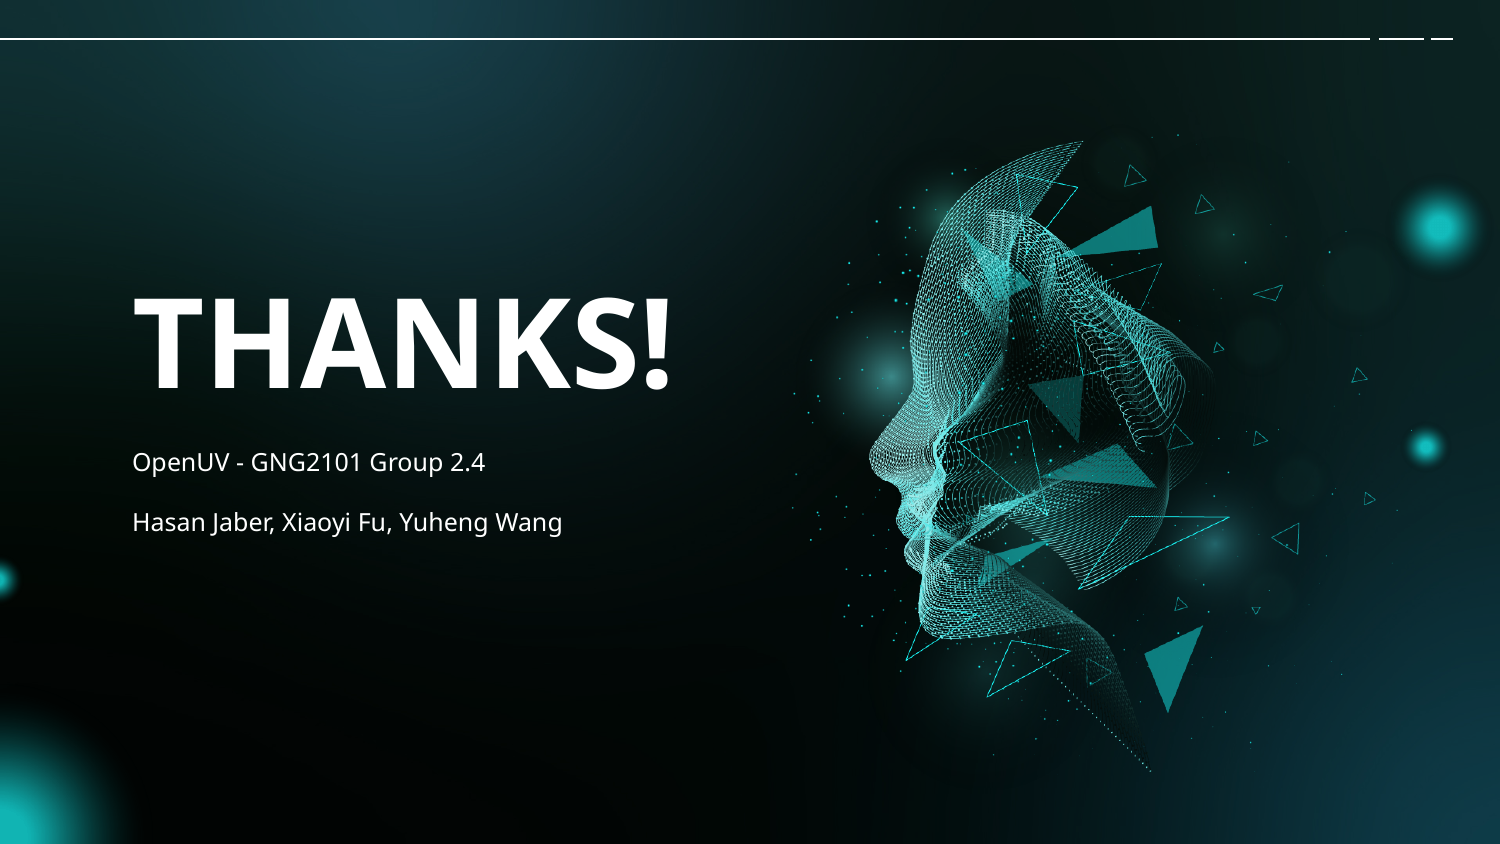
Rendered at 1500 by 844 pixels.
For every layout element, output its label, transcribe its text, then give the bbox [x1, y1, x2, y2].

title THANKS! [116, 248, 765, 421]
subtitle OpenUV - GNG2101 Group 2.4 Hasan Jaber, Xiaoyi Fu, Yuheng Wang [116, 421, 765, 561]
picture [0, 0, 1500, 844]
